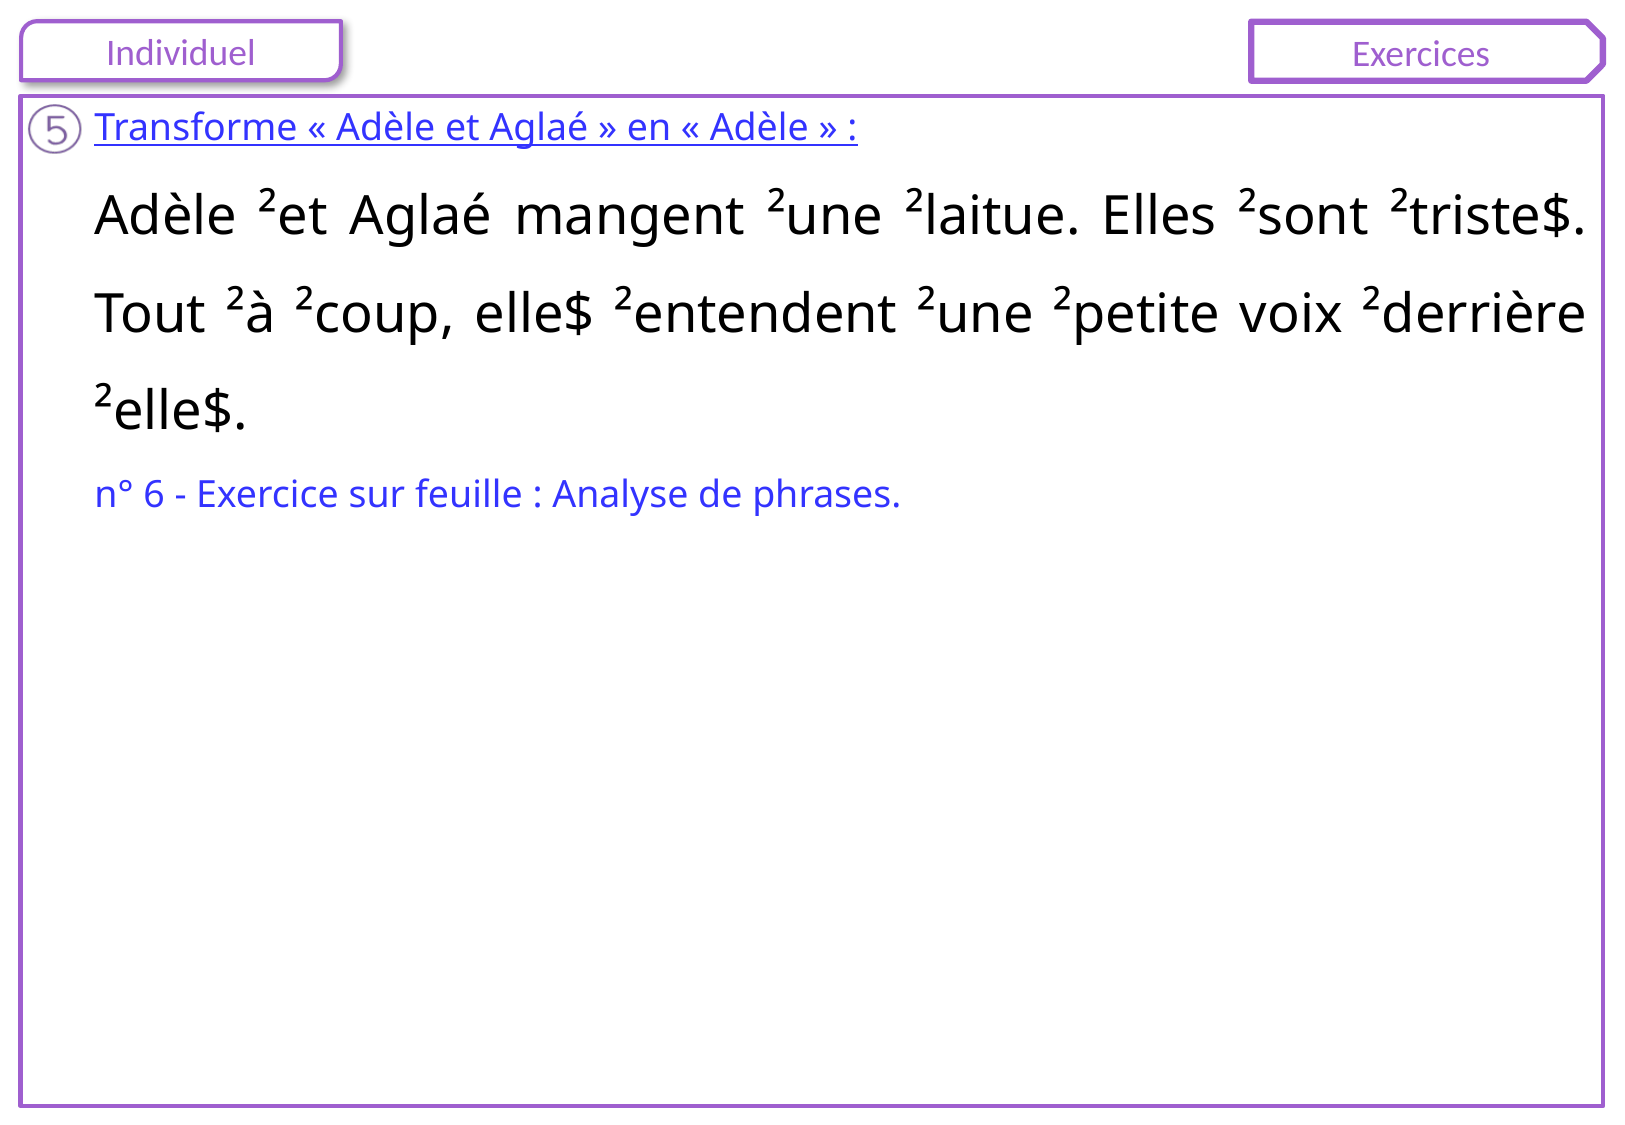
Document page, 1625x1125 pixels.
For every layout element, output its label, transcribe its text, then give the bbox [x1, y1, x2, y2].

list Transforme « Adèle et Aglaé » en « Adèle » : Adèle ²et Aglaé mangent ²une ²laitue. Elles ²sont ²triste$. Tout ²à ²coup, elle$ ²entendent ²une ²petite voix ²derrière ²elle$. n° 6 - Exercice sur feuille : Analyse de phrases. [18, 94, 1605, 1108]
list Exercices [1251, 21, 1592, 81]
picture [16, 95, 100, 193]
